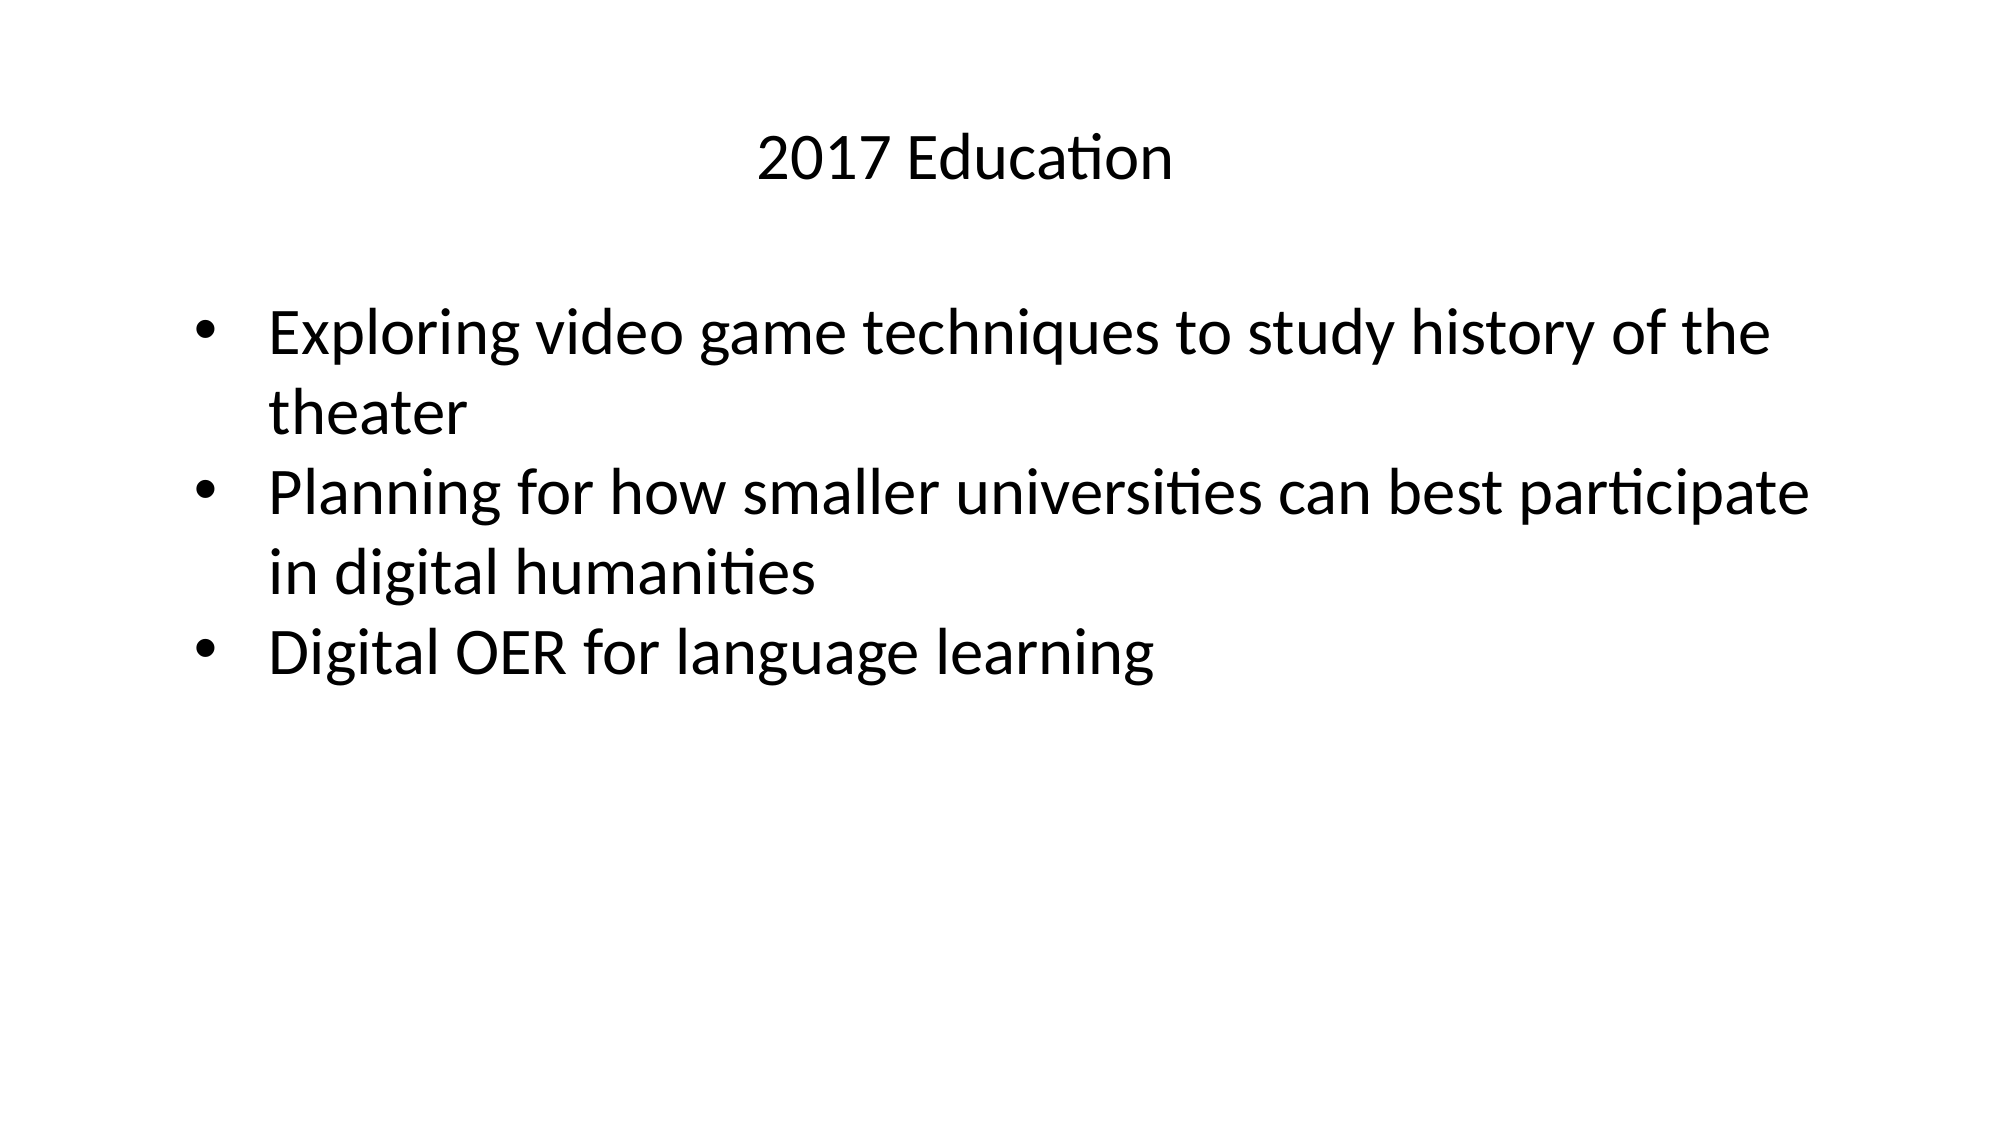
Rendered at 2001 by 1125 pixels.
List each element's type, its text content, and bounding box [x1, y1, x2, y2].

text_box 2017 Education [742, 105, 1664, 200]
text_box Exploring video game techniques to study history of the theater Planning for how smaller universities can best participate in digital humanities Digital OER for language learning [179, 280, 1834, 855]
